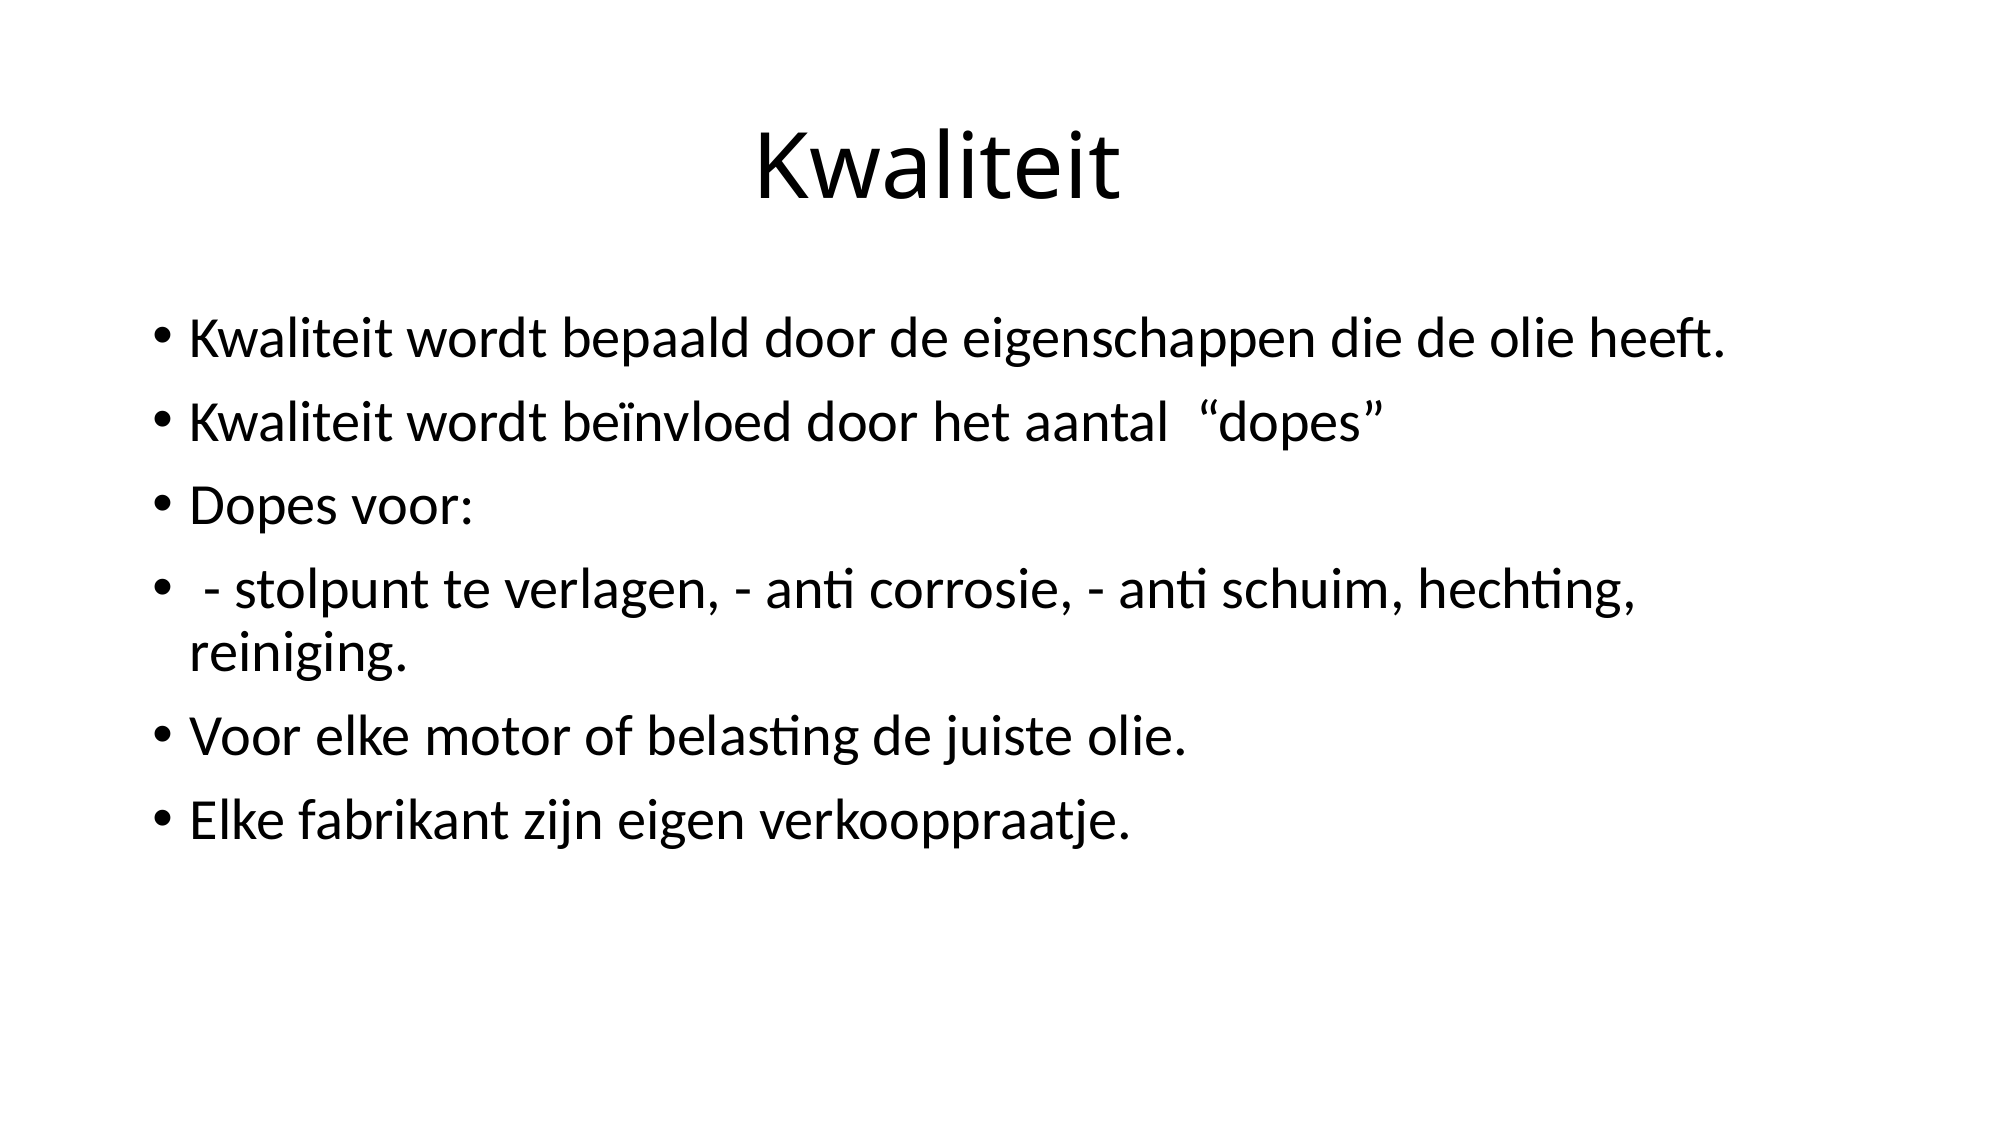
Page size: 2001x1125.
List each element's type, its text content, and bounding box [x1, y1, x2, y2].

title Kwaliteit [137, 59, 1863, 278]
list Kwaliteit wordt bepaald door de eigenschappen die de olie heeft. Kwaliteit wordt beïnvloed door het aantal “dopes” Dopes voor: - stolpunt te verlagen, - anti corrosie, - anti schuim, hechting, reiniging. Voor elke motor of belasting de juiste olie. Elke fabrikant zijn eigen verkooppraatje. [137, 299, 1863, 1014]
